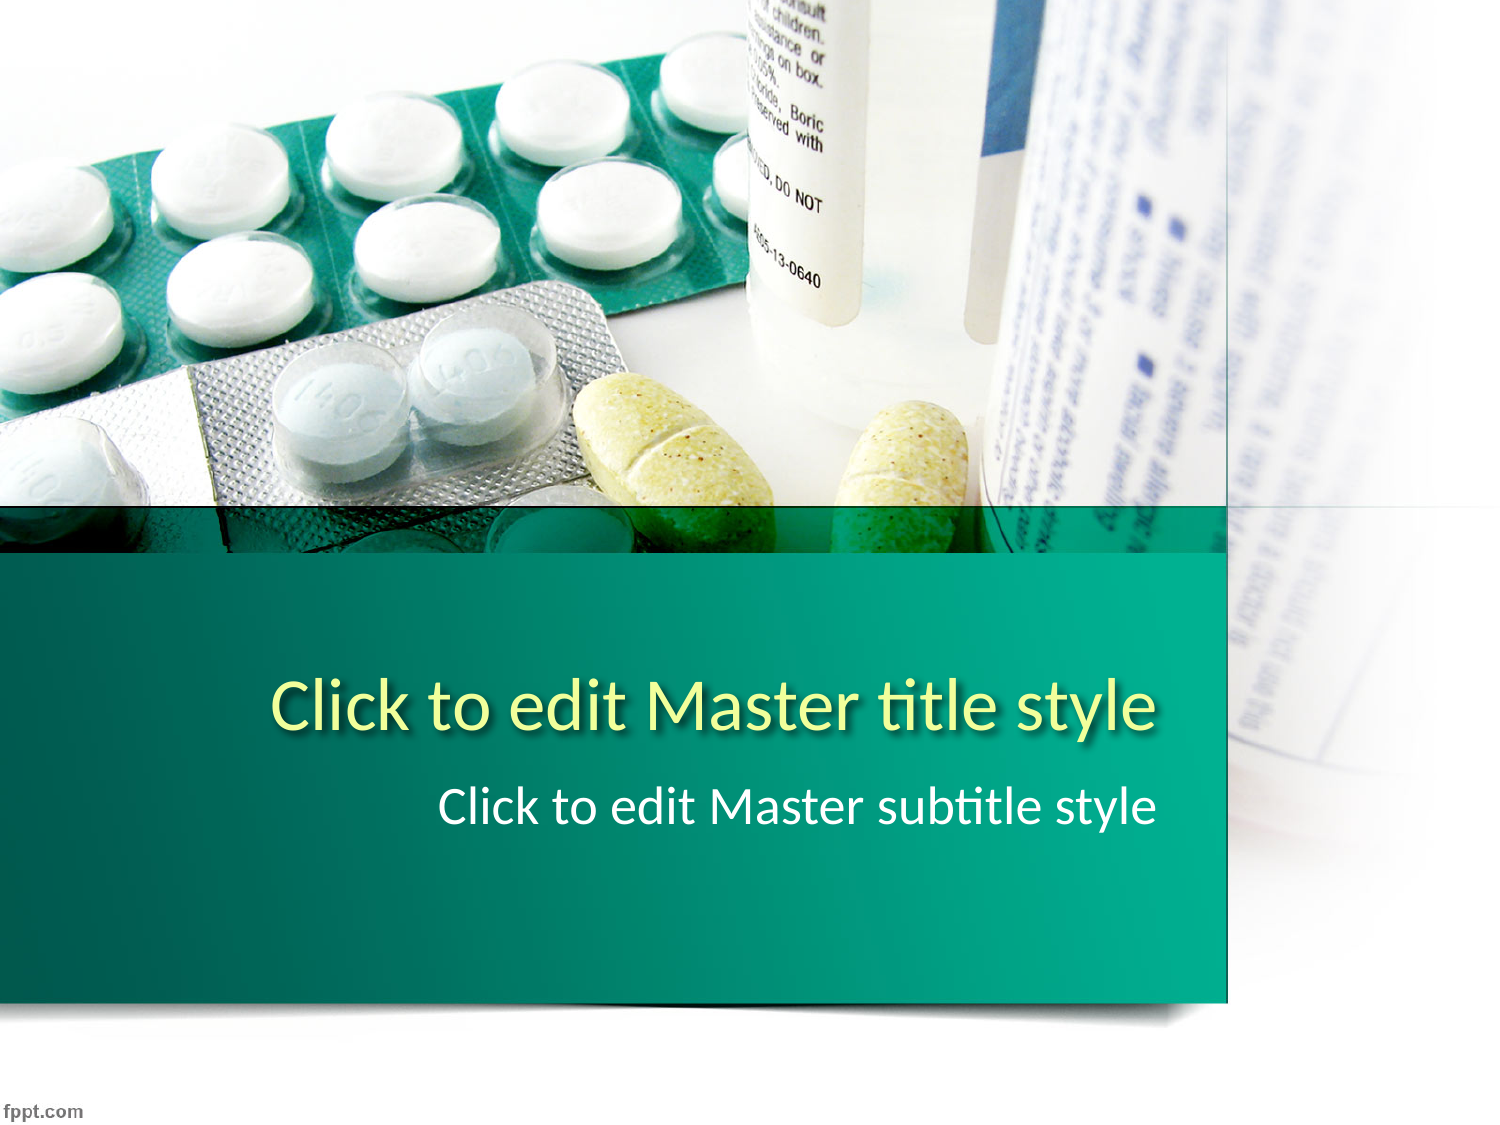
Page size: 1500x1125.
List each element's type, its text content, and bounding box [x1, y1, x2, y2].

picture [0, 0, 1500, 1125]
title Click to edit Master title style [0, 637, 1174, 763]
subtitle Click to edit Master subtitle style [123, 762, 1174, 864]
